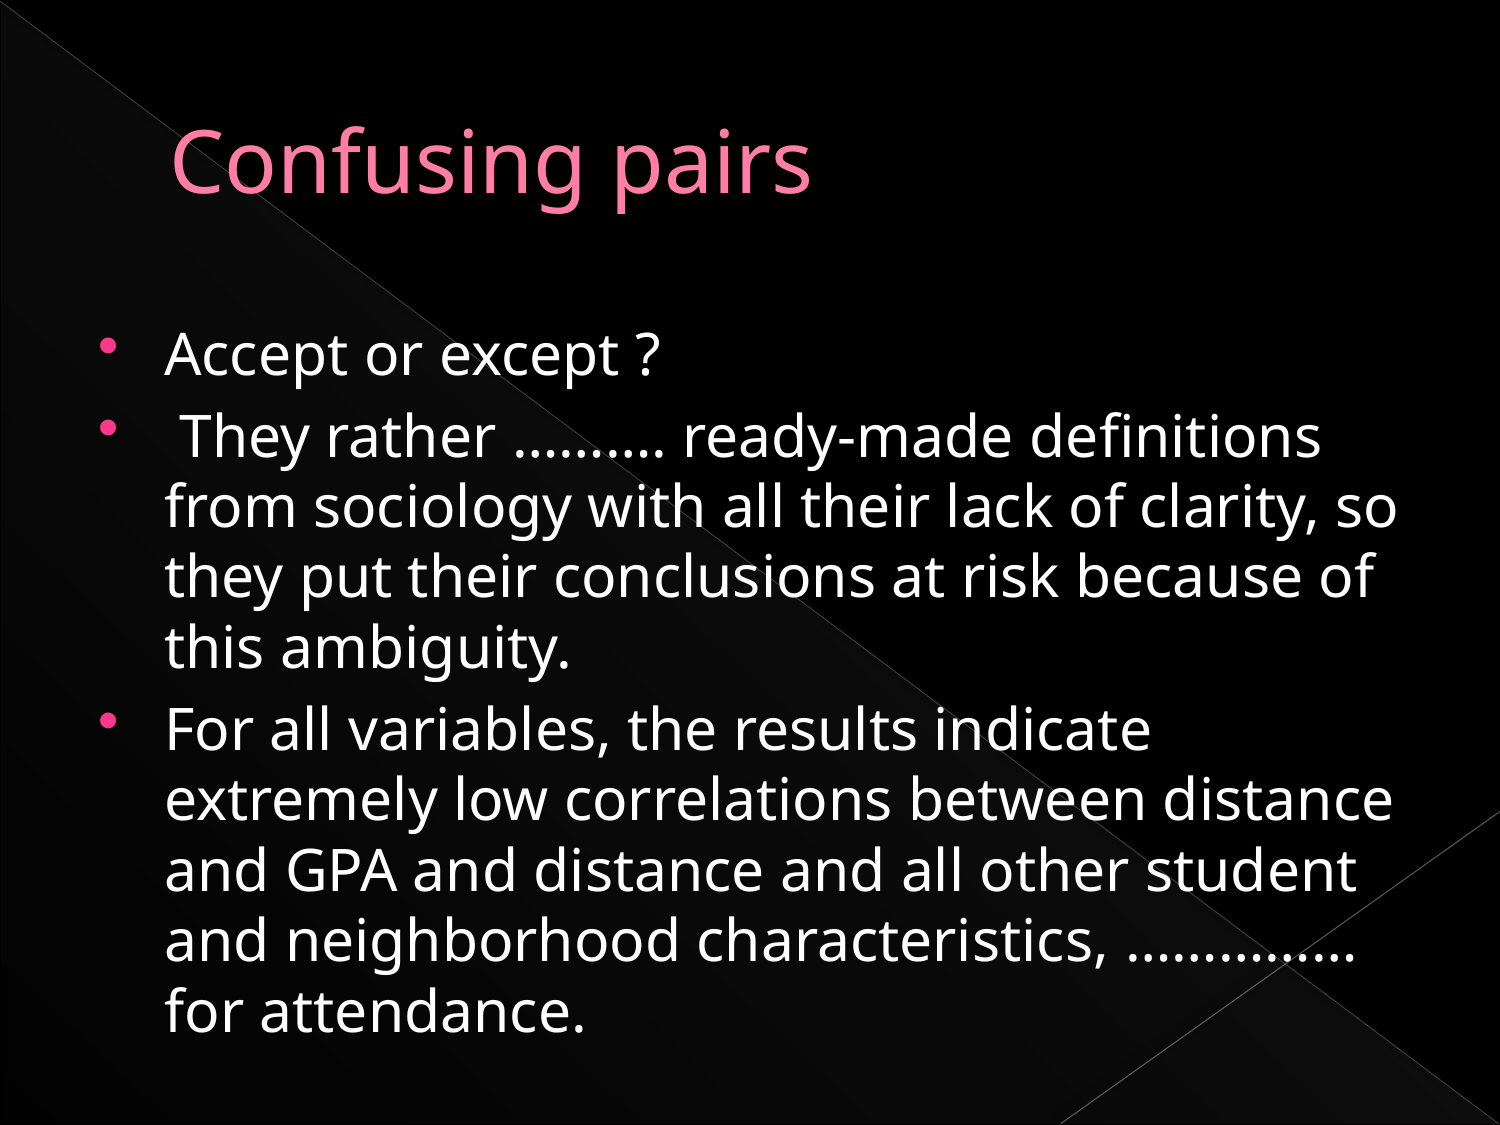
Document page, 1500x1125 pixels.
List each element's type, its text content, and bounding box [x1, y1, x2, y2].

title Confusing pairs [75, 43, 1425, 274]
list Accept or except ? They rather ………. ready-made definitions from sociology with all their lack of clarity, so they put their conclusions at risk because of this ambiguity. For all variables, the results indicate extremely low correlations between distance and GPA and distance and all other student and neighborhood characteristics, …………… for attendance. [75, 308, 1425, 1059]
